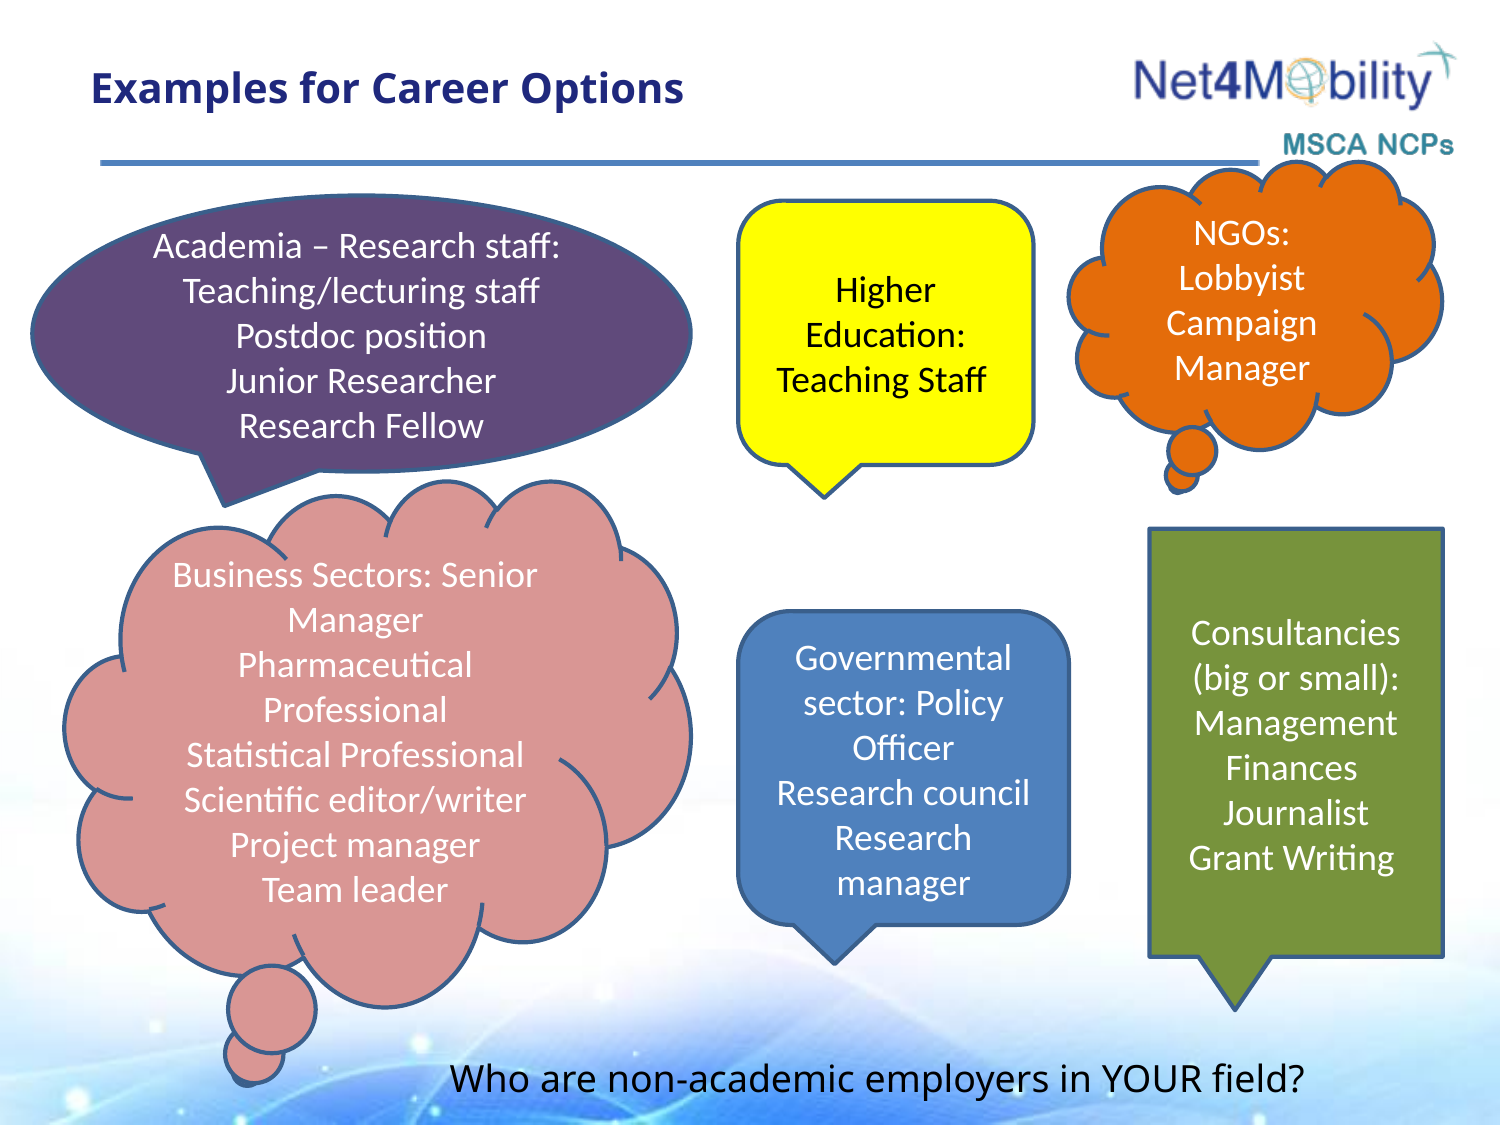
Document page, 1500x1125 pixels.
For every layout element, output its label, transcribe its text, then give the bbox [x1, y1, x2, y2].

text_box Consultancies (big or small): Management Finances Journalist Grant Writing [1147, 526, 1445, 1013]
text_box Who are non-academic employers in YOUR field? [434, 1047, 1392, 1108]
text_box Governmental sector: Policy Officer Research council Research manager [736, 609, 1072, 966]
text_box Higher Education: Teaching Staff [736, 198, 1036, 500]
title Examples for Career Options [75, 30, 1093, 144]
text_box NGOs: Lobbyist Campaign Manager [1066, 159, 1445, 496]
text_box Academia – Research staff: Teaching/lecturing staff Postdoc position Junior Researcher Research Fellow [30, 193, 693, 509]
text_box Business Sectors: Senior Manager Pharmaceutical Professional Statistical Professional Scientific editor/writer Project manager Team leader [62, 479, 694, 1088]
picture [0, 0, 1500, 1125]
